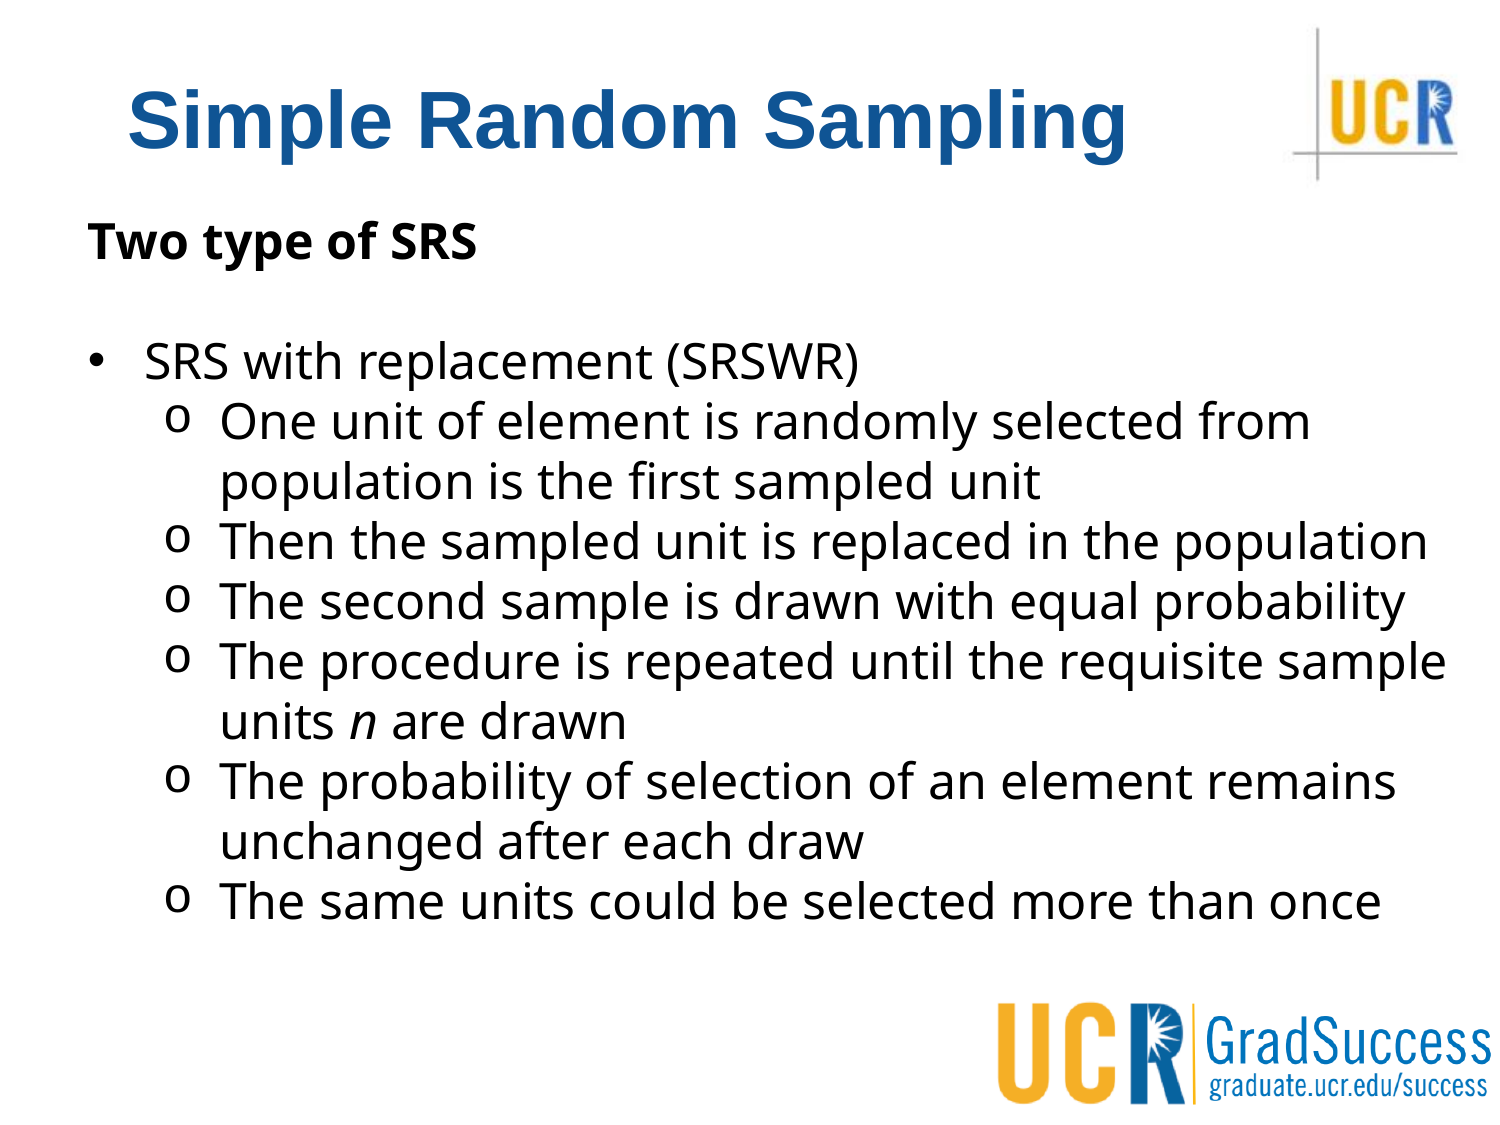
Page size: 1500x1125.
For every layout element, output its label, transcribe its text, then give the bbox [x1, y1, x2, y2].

picture [1282, 0, 1500, 196]
title Simple Random Sampling [112, 13, 1388, 172]
text_box Two type of SRS SRS with replacement (SRSWR) One unit of element is randomly selected from population is the first sampled unit Then the sampled unit is replaced in the population The second sample is drawn with equal probability The procedure is repeated until the requisite sample units n are drawn The probability of selection of an element remains unchanged after each draw The same units could be selected more than once [73, 201, 1470, 997]
